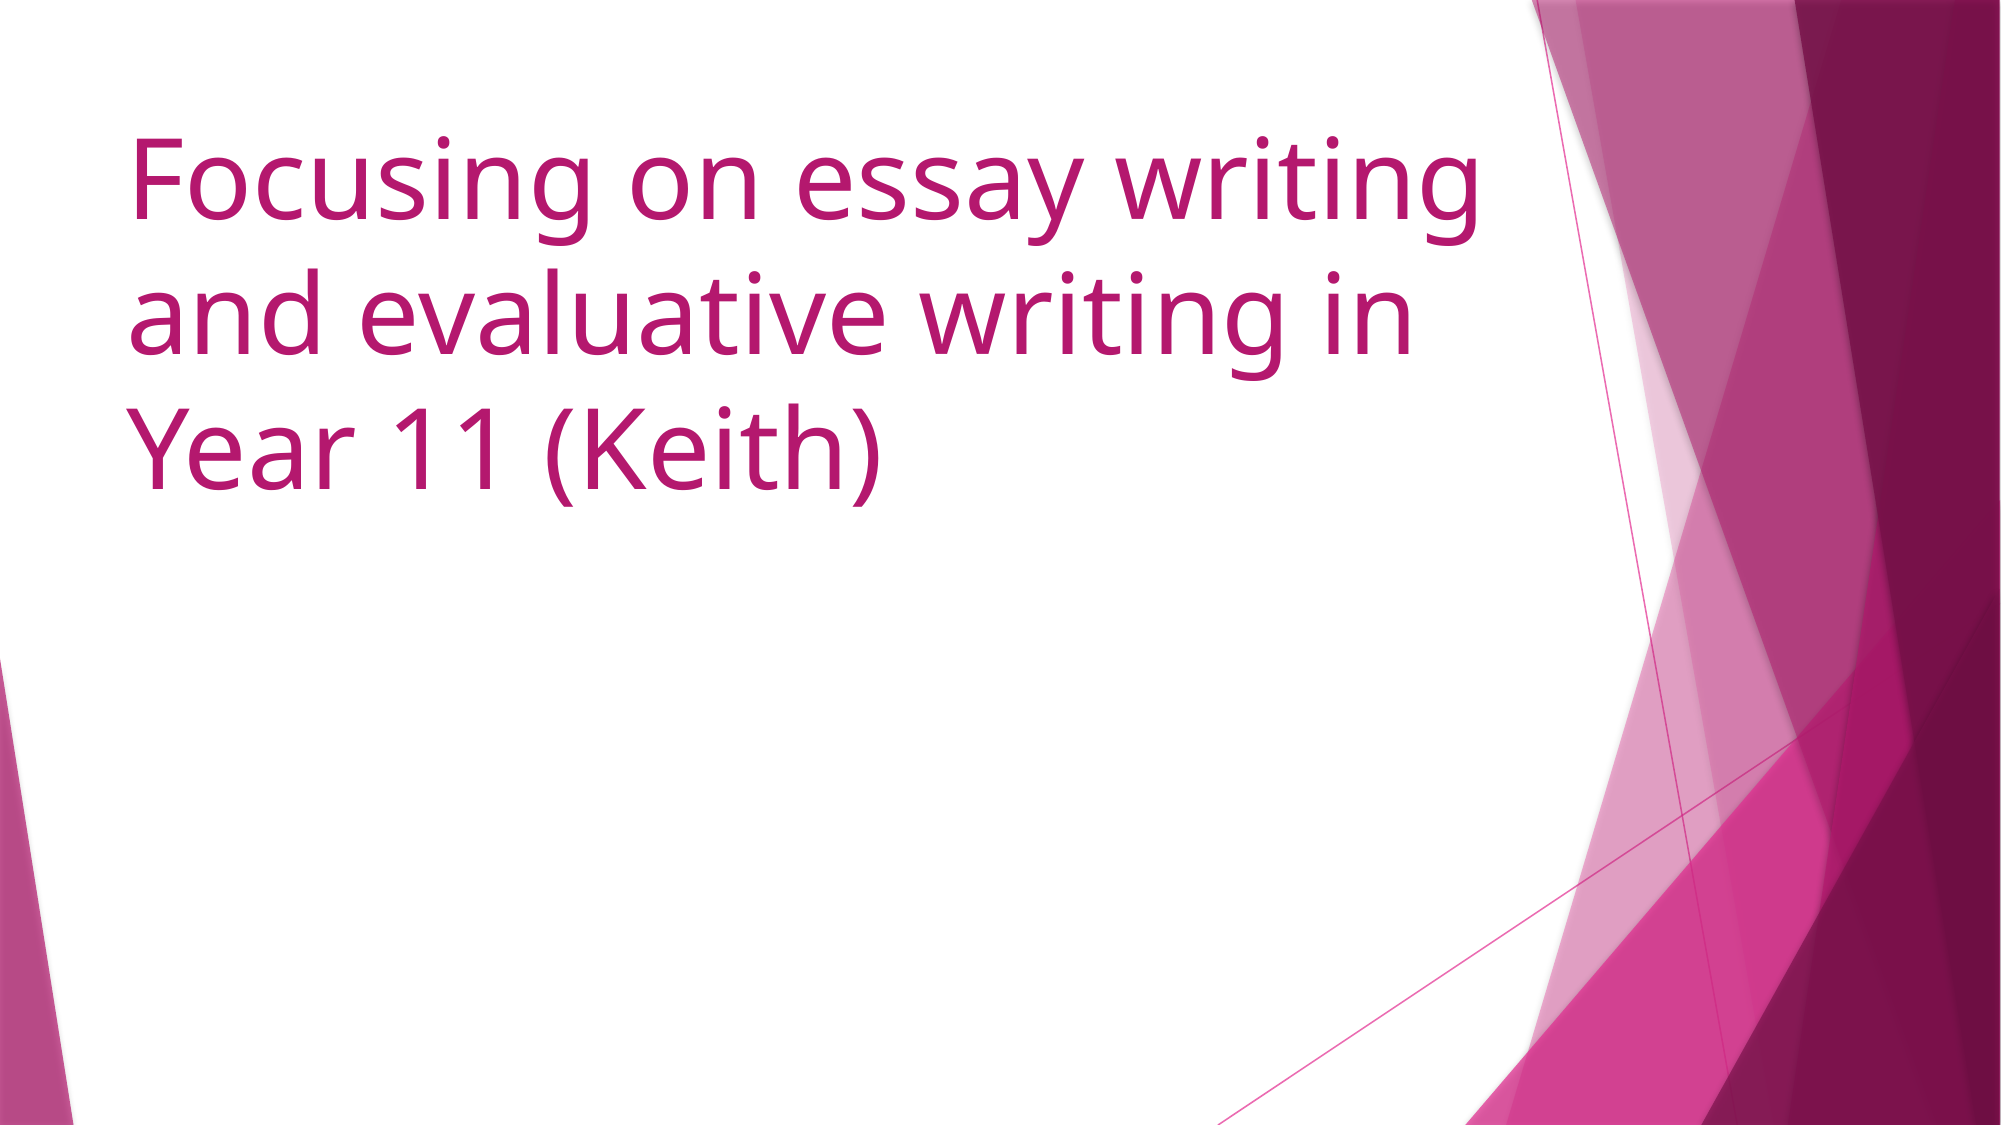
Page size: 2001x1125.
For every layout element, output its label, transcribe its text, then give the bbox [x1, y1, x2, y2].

title Focusing on essay writing and evaluative writing in Year 11 (Keith) [111, 99, 1522, 317]
